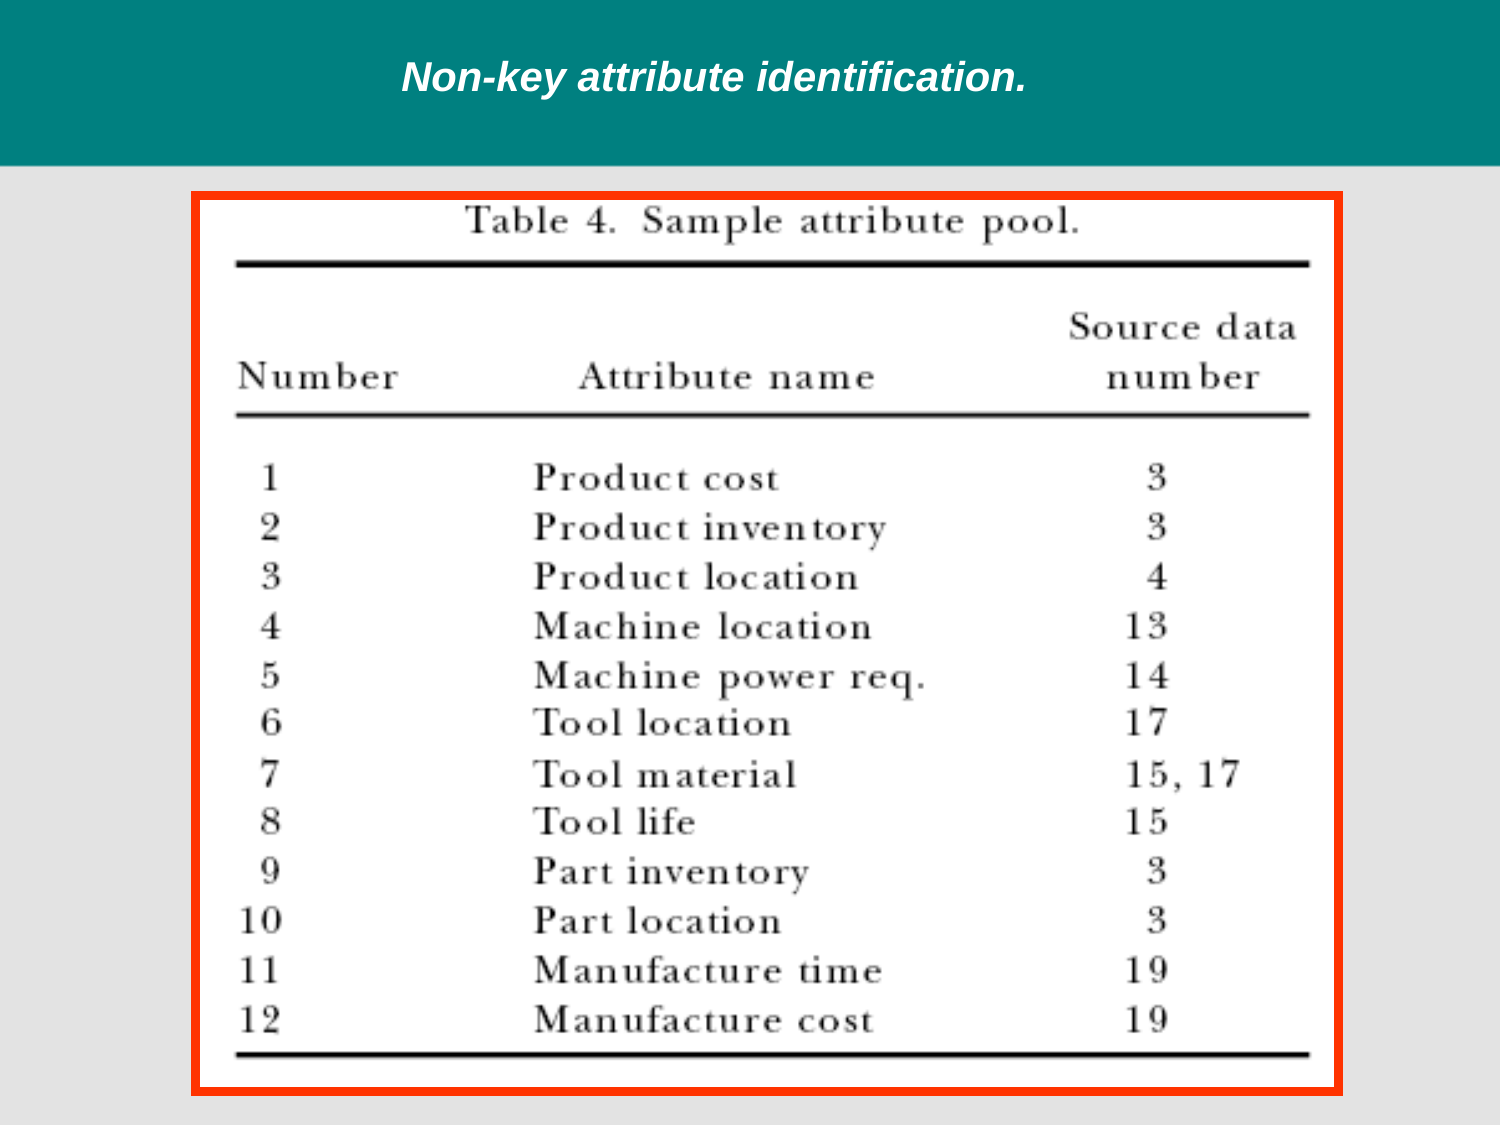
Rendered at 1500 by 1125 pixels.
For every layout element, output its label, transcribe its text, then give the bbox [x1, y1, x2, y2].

picture [0, 0, 1500, 1125]
text_box Non-key attribute identification. [100, 42, 1329, 108]
